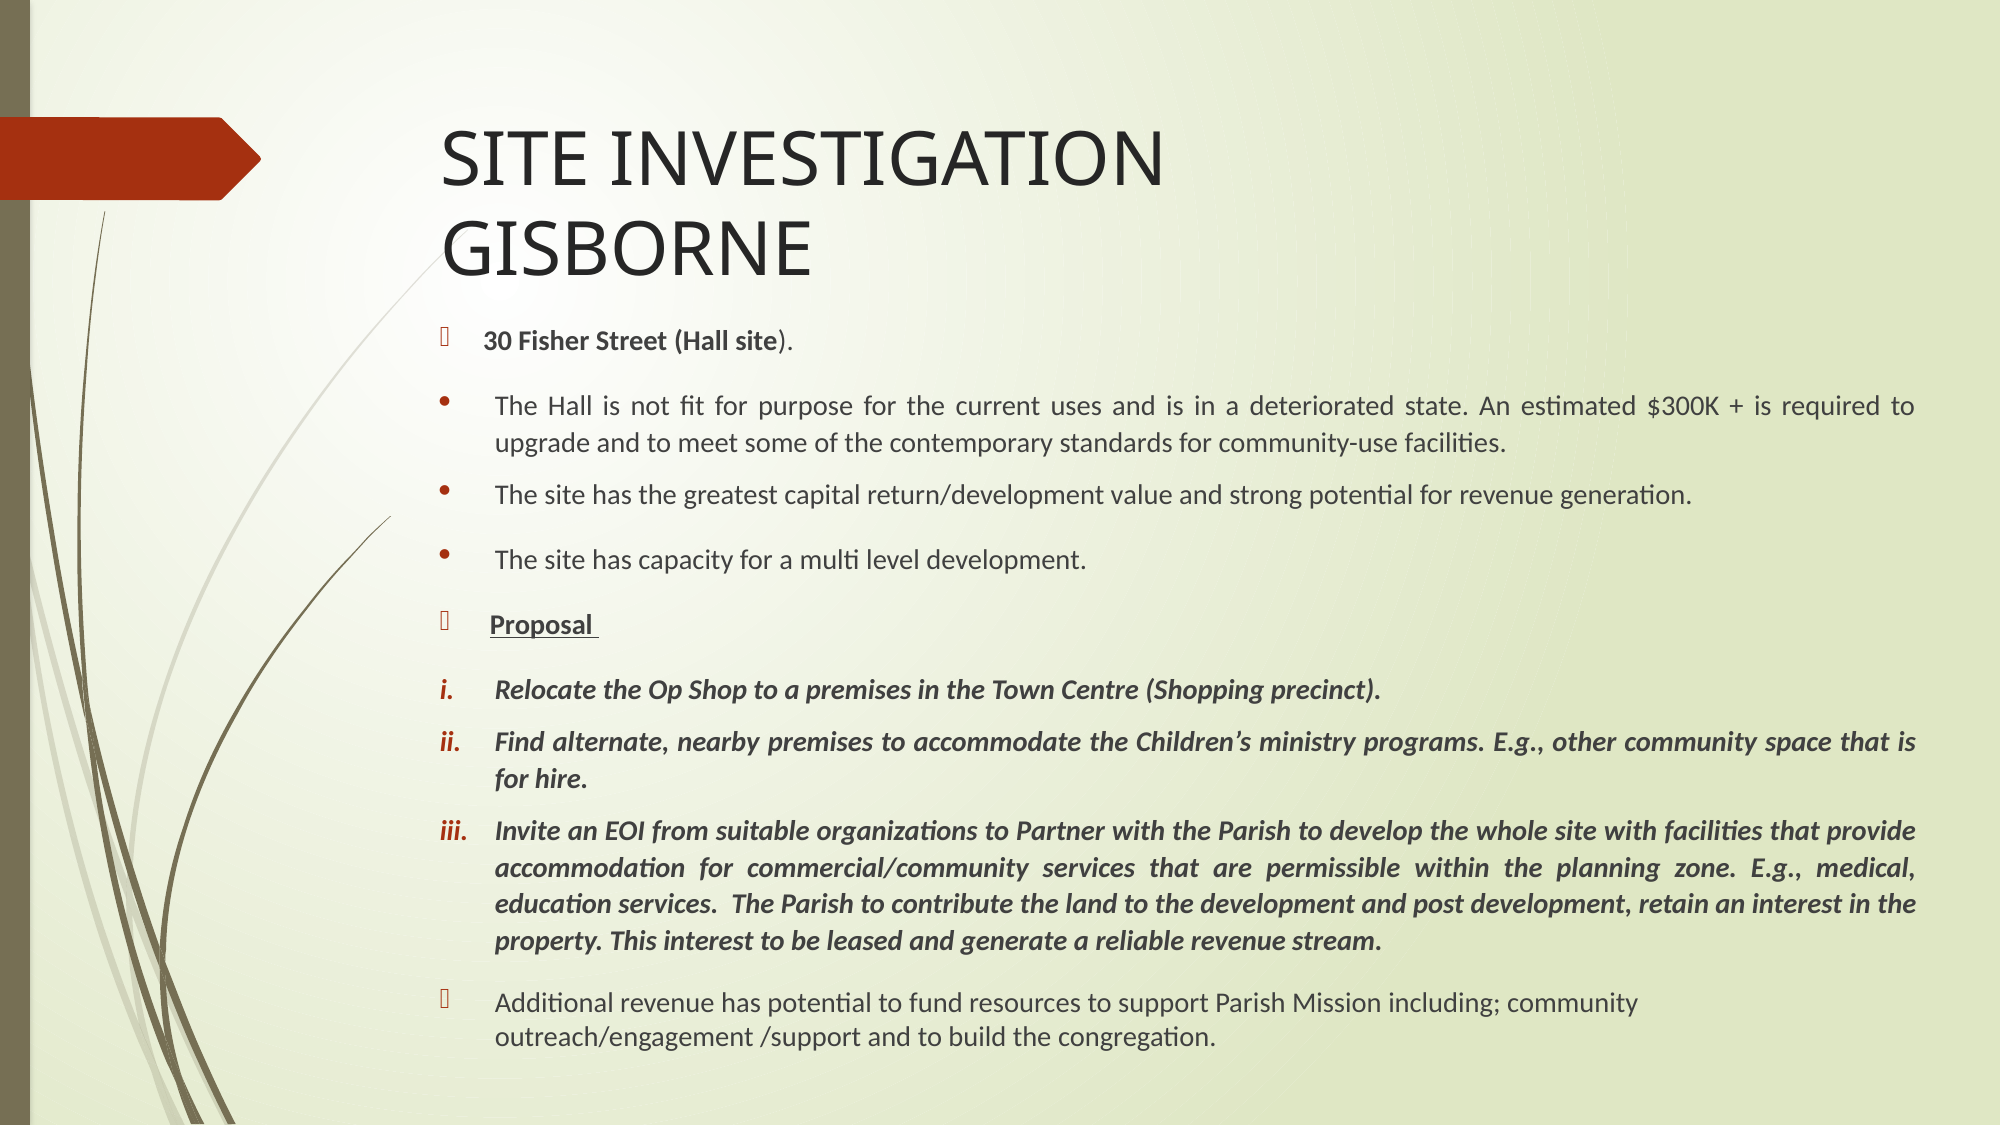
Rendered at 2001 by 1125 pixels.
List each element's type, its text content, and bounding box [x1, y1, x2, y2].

title SITE INVESTIGATION GISBORNE [425, 102, 1888, 312]
list 30 Fisher Street (Hall site). The Hall is not fit for purpose for the current uses and is in a deteriorated state. An estimated $300K + is required to upgrade and to meet some of the contemporary standards for community-use facilities. The site has the greatest capital return/development value and strong potential for revenue generation. The site has capacity for a multi level development. Proposal Relocate the Op Shop to a premises in the Town Centre (Shopping precinct). Find alternate, nearby premises to accommodate the Children’s ministry programs. E.g., other community space that is for hire. Invite an EOI from suitable organizations to Partner with the Parish to develop the whole site with facilities that provide accommodation for commercial/community services that are permissible within the planning zone. E.g., medical, education services. The Parish to contribute the land to the development and post development, retain an interest in the property. This interest to be leased and generate a reliable revenue stream. Additional revenue has potential to fund resources to support Parish Mission including; community outreach/engagement /support and to build the congregation. [424, 312, 1933, 1064]
